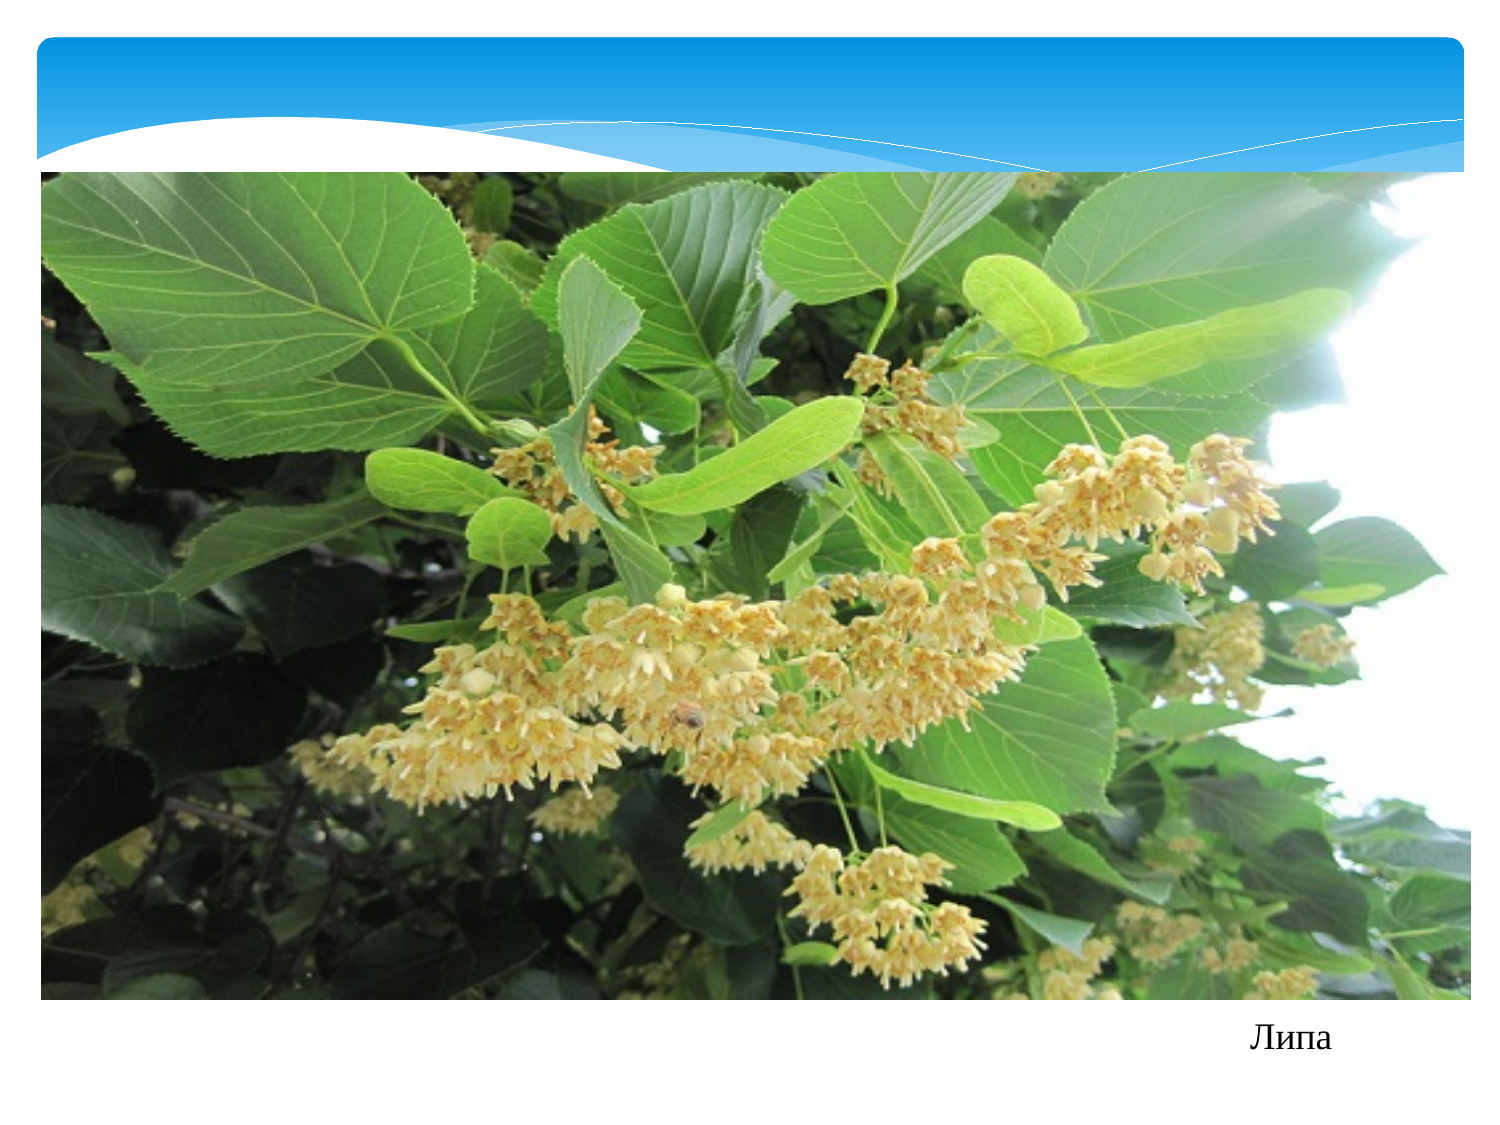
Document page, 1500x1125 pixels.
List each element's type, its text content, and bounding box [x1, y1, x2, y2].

text_box Липа [1235, 1009, 1348, 1064]
picture [41, 172, 1471, 1000]
